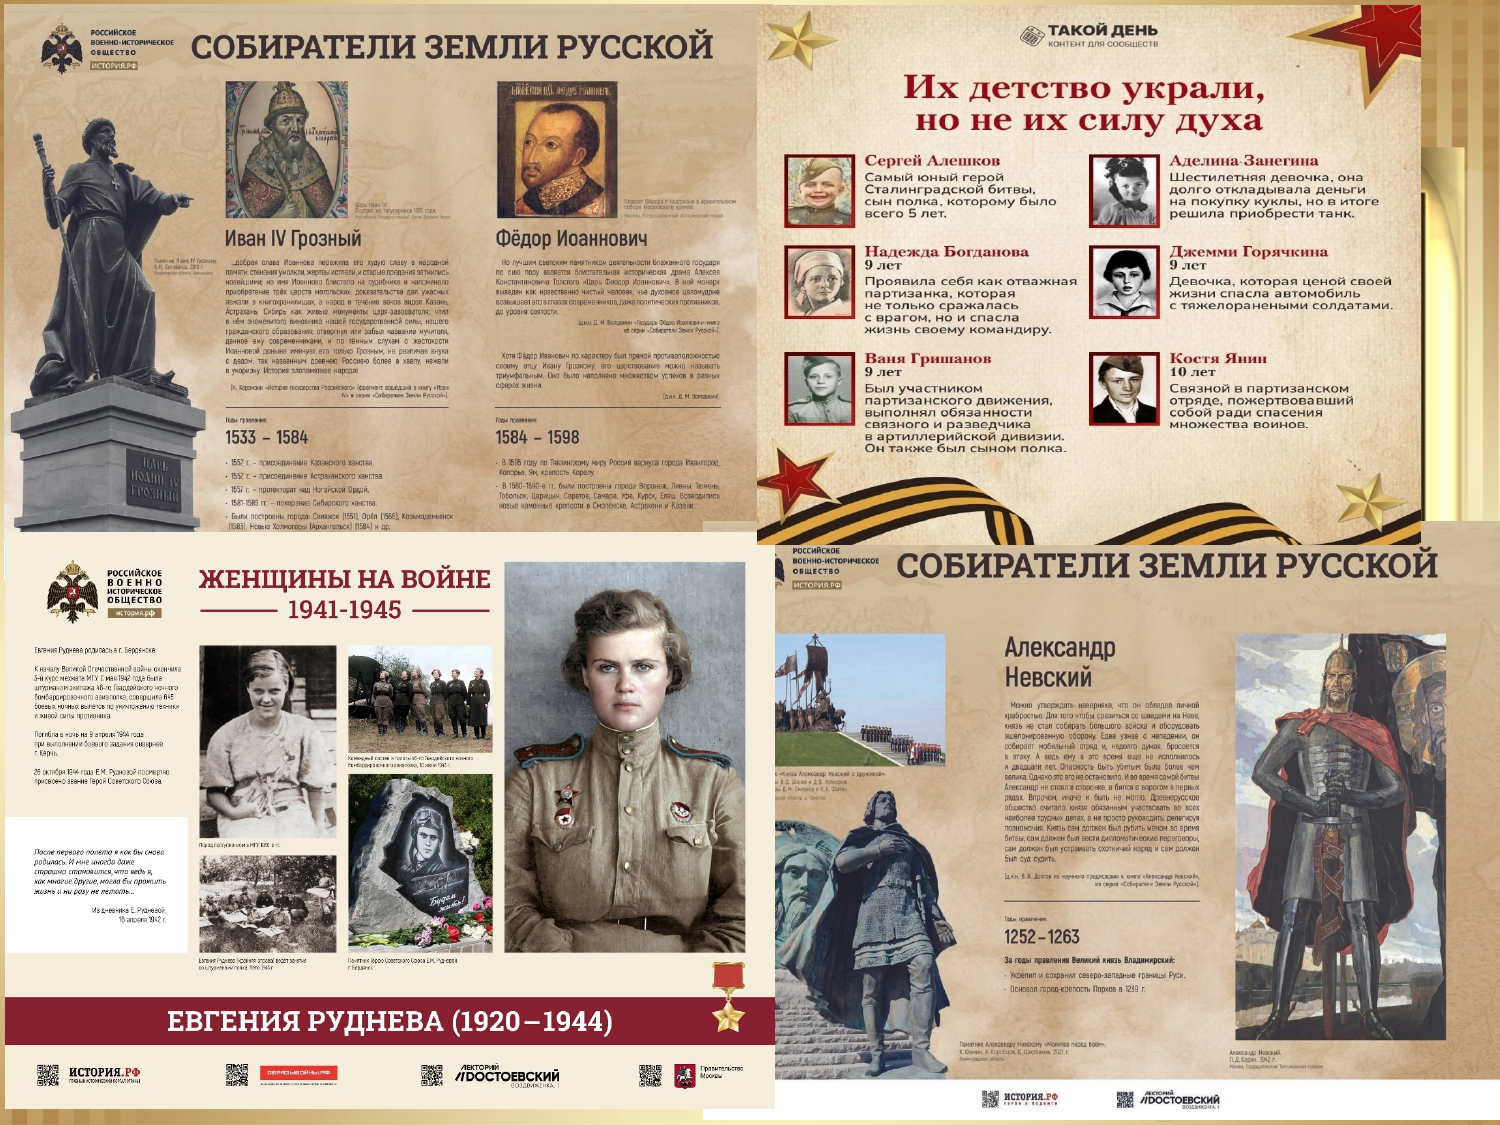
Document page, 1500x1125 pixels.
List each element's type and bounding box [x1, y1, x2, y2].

picture [0, 0, 1500, 1125]
list [4, 3, 758, 531]
